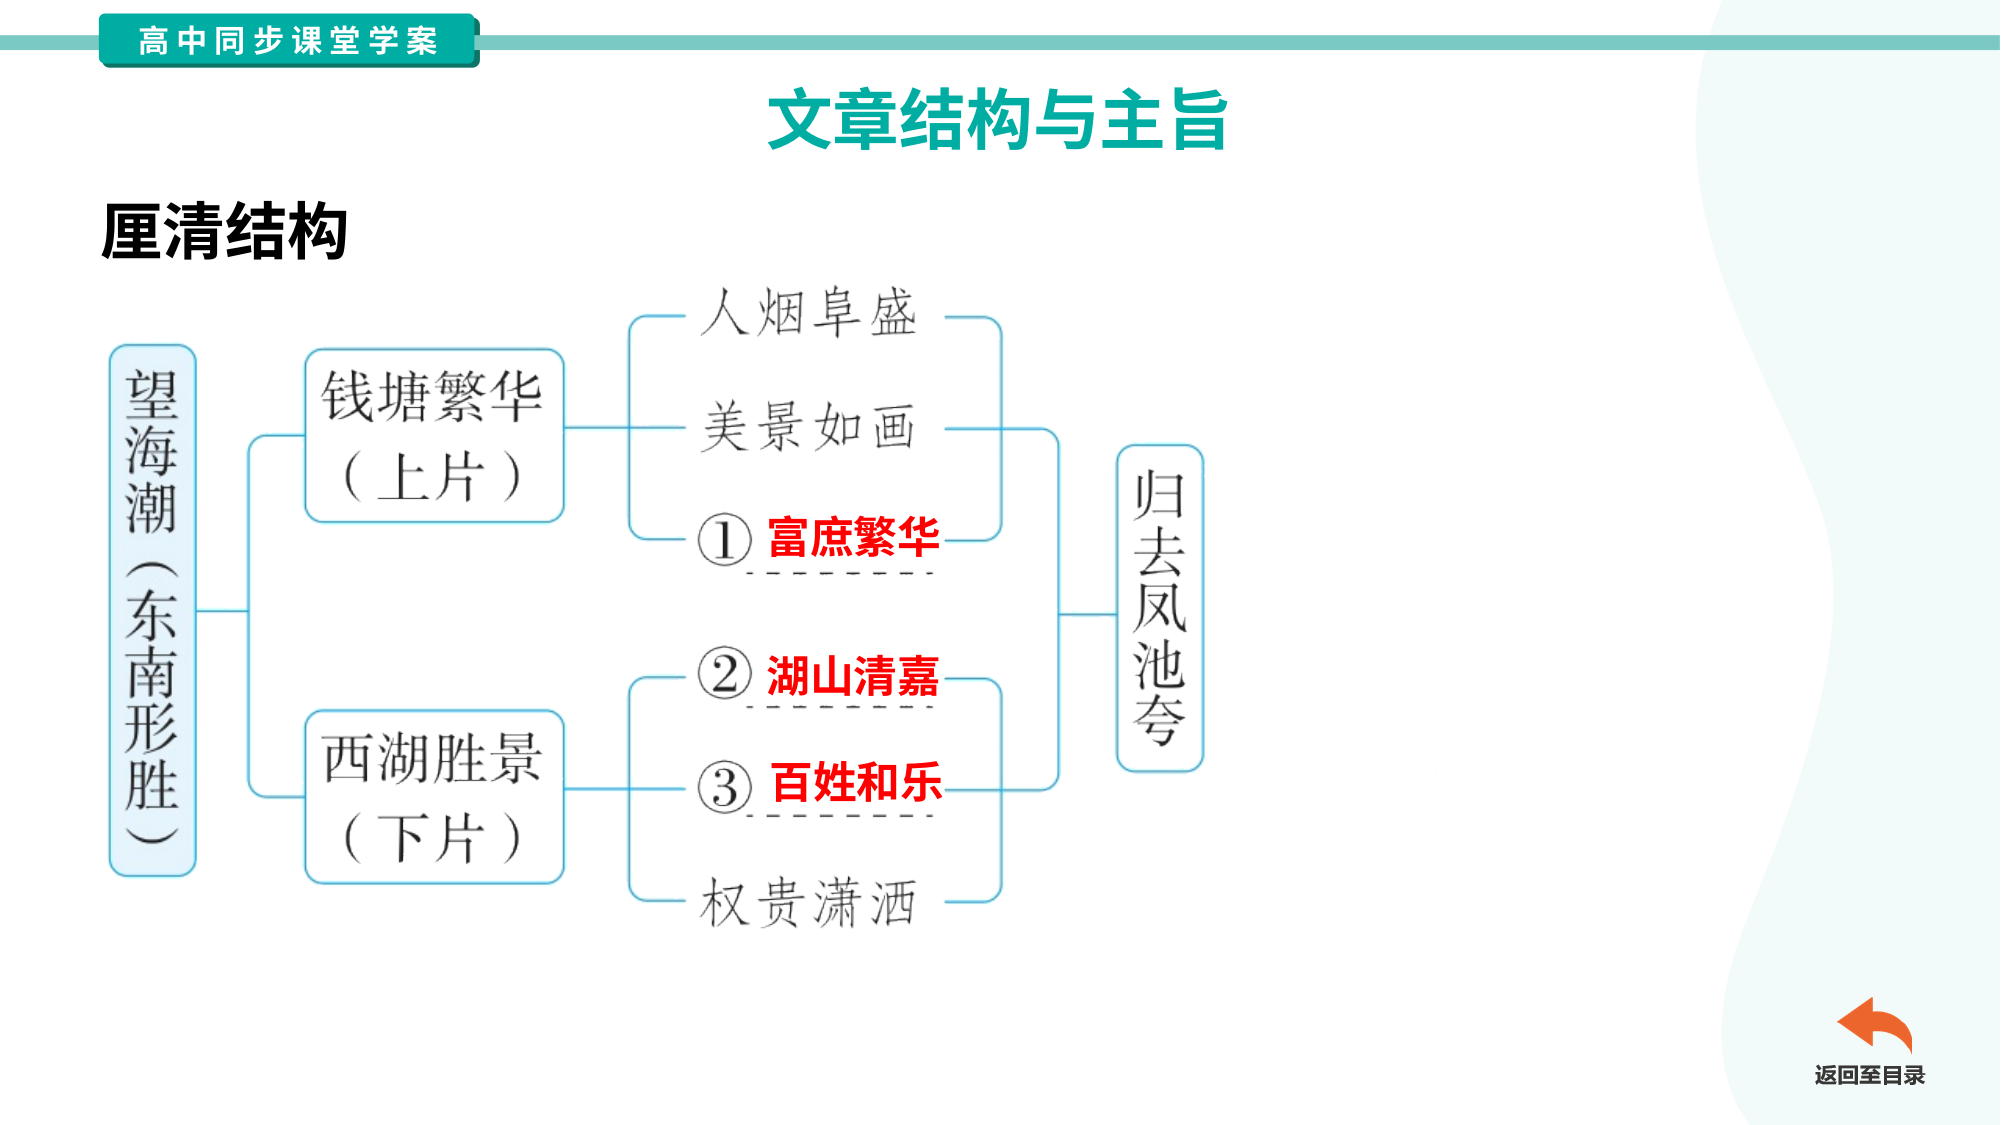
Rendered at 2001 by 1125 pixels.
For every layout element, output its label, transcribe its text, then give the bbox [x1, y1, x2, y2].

text_box 文章结构与主旨 [100, 76, 1899, 156]
text_box 厘清结构 [100, 156, 1899, 328]
picture [0, 0, 2000, 1125]
